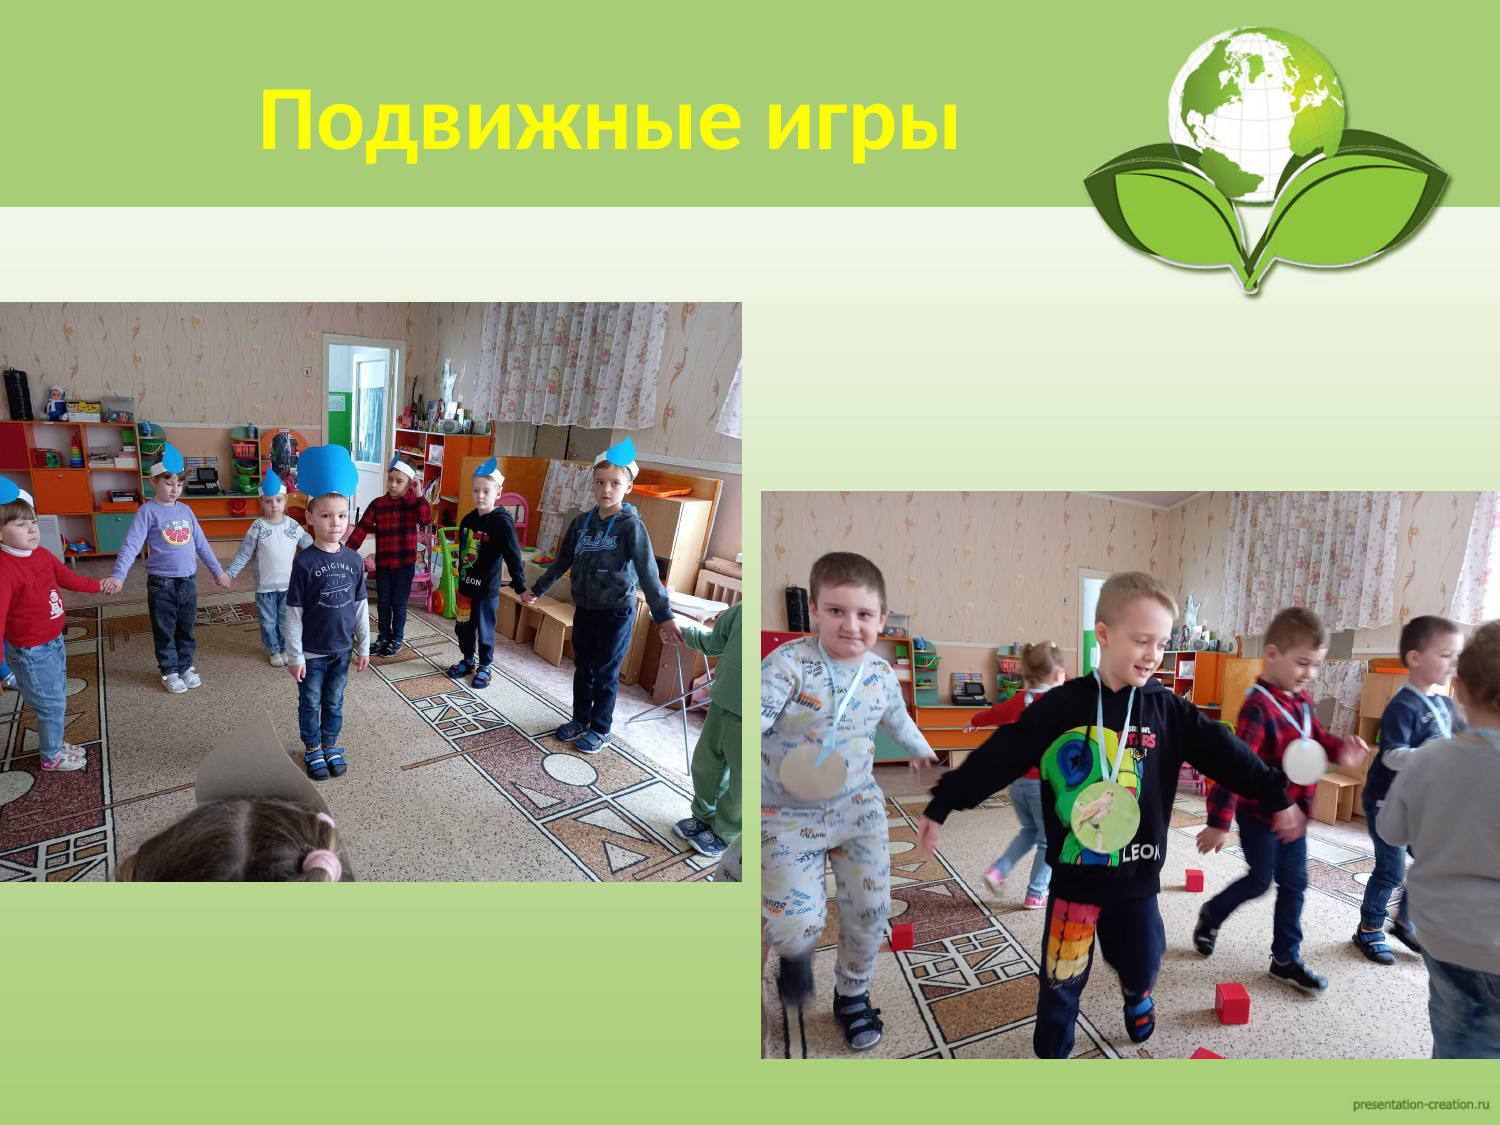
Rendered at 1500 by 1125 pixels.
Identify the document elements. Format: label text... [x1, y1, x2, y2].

title Подвижные игры [0, 19, 1223, 207]
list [0, 302, 743, 882]
picture [0, 0, 1500, 1125]
